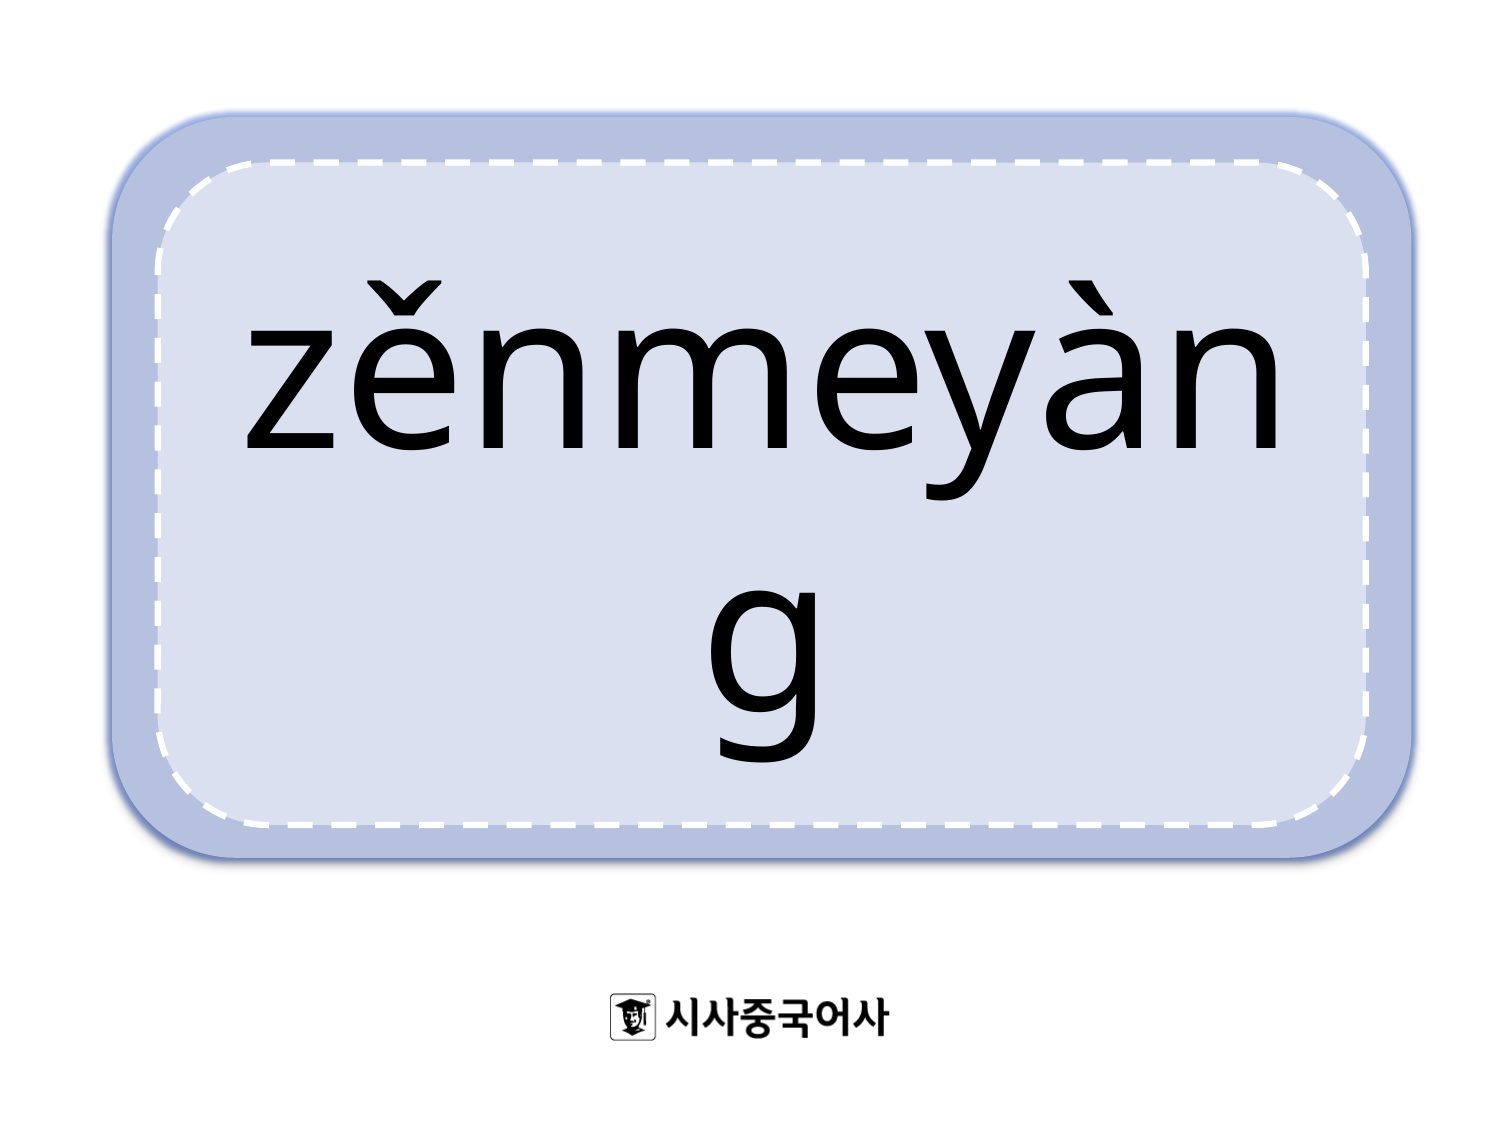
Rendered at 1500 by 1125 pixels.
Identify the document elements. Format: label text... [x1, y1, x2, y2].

text_box zěnmeyàng [162, 160, 1371, 824]
picture [602, 987, 898, 1047]
